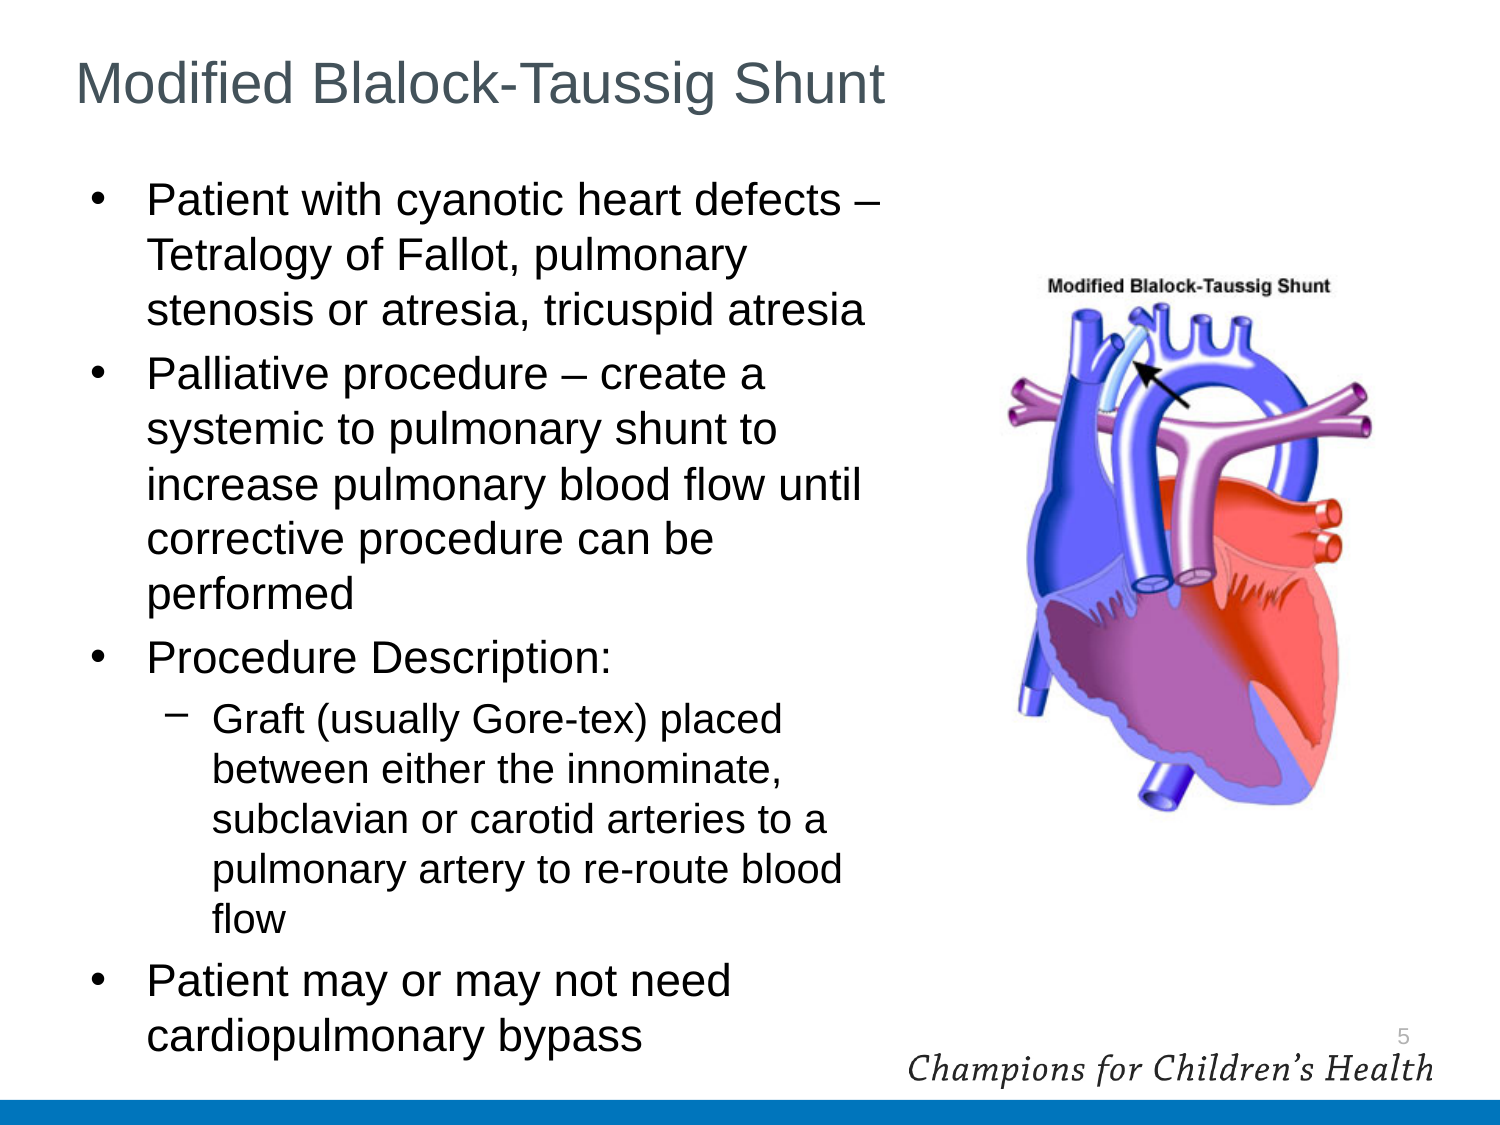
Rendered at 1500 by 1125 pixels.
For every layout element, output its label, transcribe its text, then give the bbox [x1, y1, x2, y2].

list Patient with cyanotic heart defects – Tetralogy of Fallot, pulmonary stenosis or atresia, tricuspid atresia Palliative procedure – create a systemic to pulmonary shunt to increase pulmonary blood flow until corrective procedure can be performed Procedure Description: Graft (usually Gore-tex) placed between either the innominate, subclavian or carotid arteries to a pulmonary artery to re-route blood flow Patient may or may not need cardiopulmonary bypass [74, 162, 938, 1001]
title Modified Blalock-Taussig Shunt [74, 44, 1426, 138]
picture [974, 274, 1405, 835]
picture [909, 1053, 1432, 1089]
slide_number 5 [1074, 1005, 1425, 1066]
